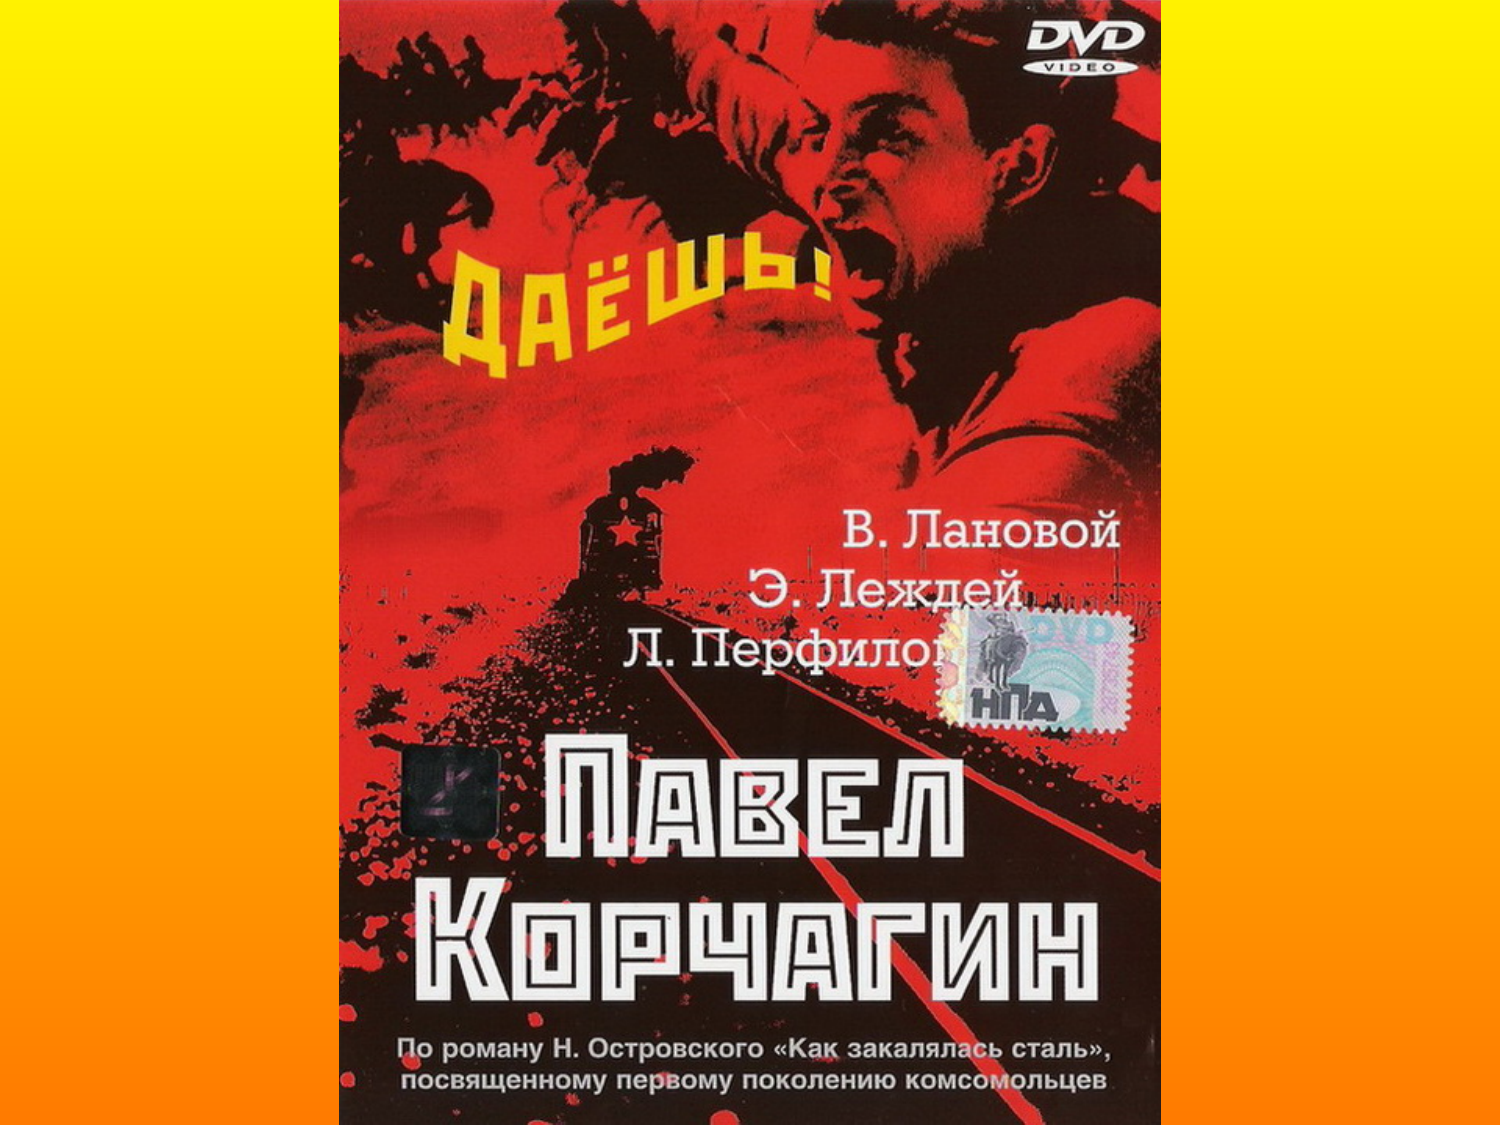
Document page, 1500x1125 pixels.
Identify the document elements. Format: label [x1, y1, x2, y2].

picture [338, 0, 1162, 1125]
